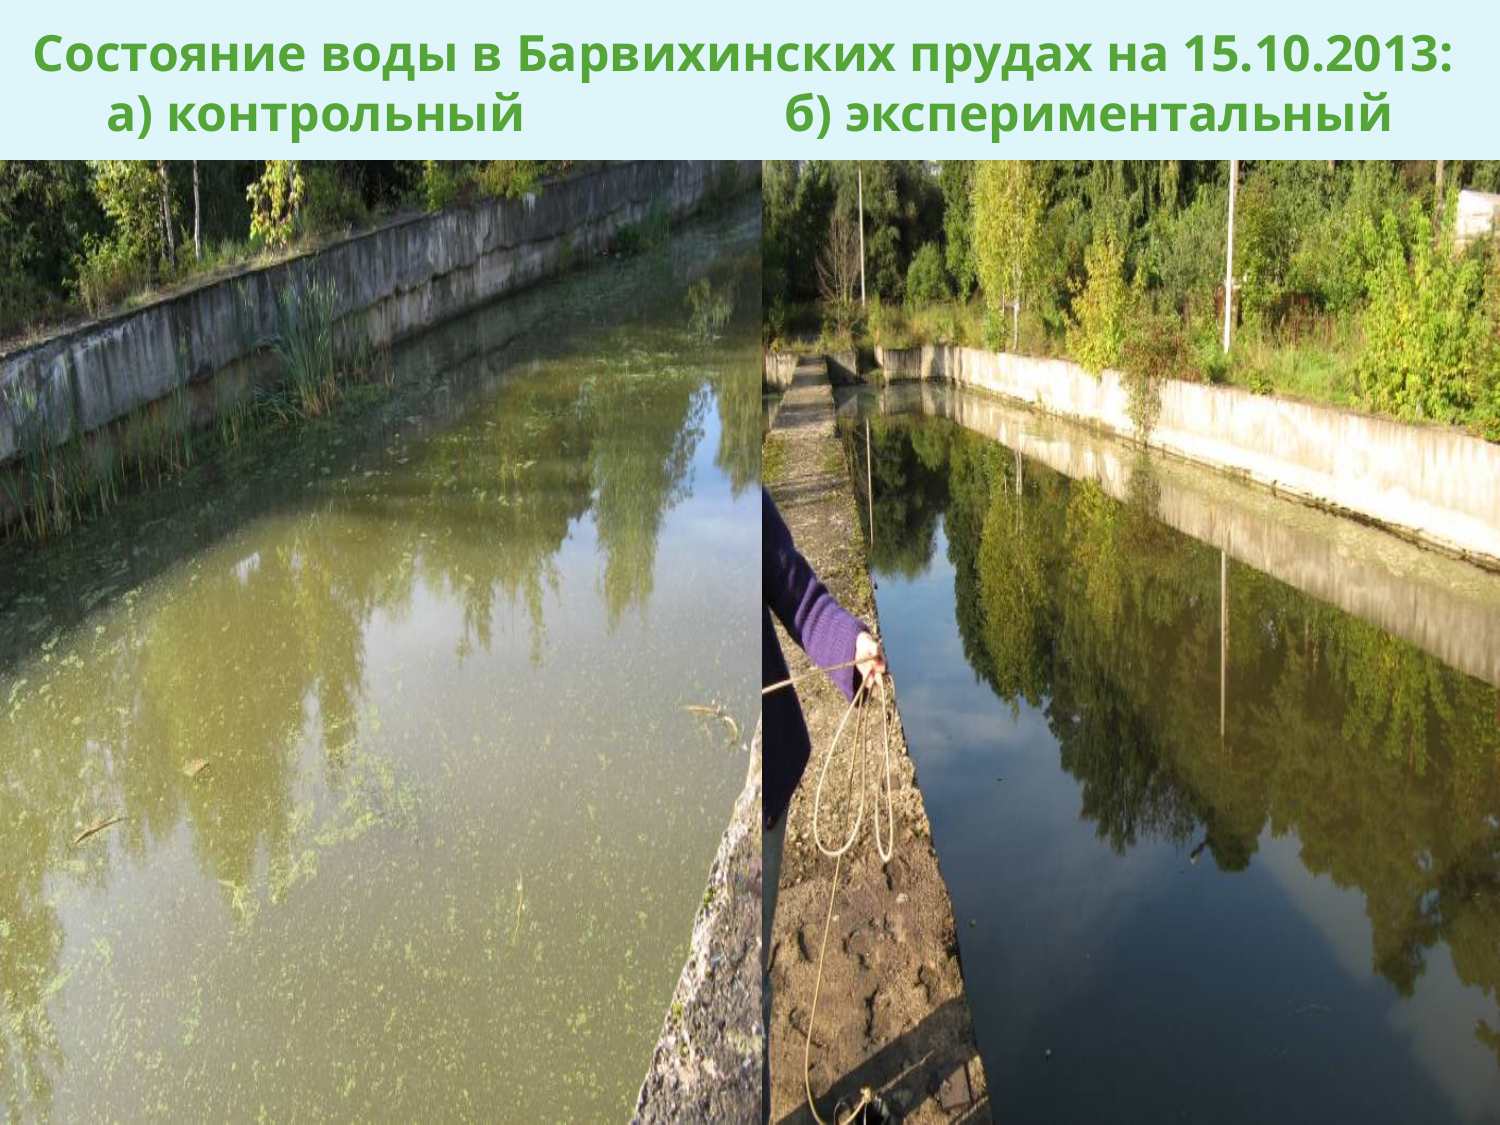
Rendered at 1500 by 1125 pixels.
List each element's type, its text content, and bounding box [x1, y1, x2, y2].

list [762, 160, 1500, 1125]
title Состояние воды в Барвихинских прудах на 15.10.2013: а) контрольный б) экспериментальный [0, 0, 1500, 160]
picture [0, 160, 762, 1125]
